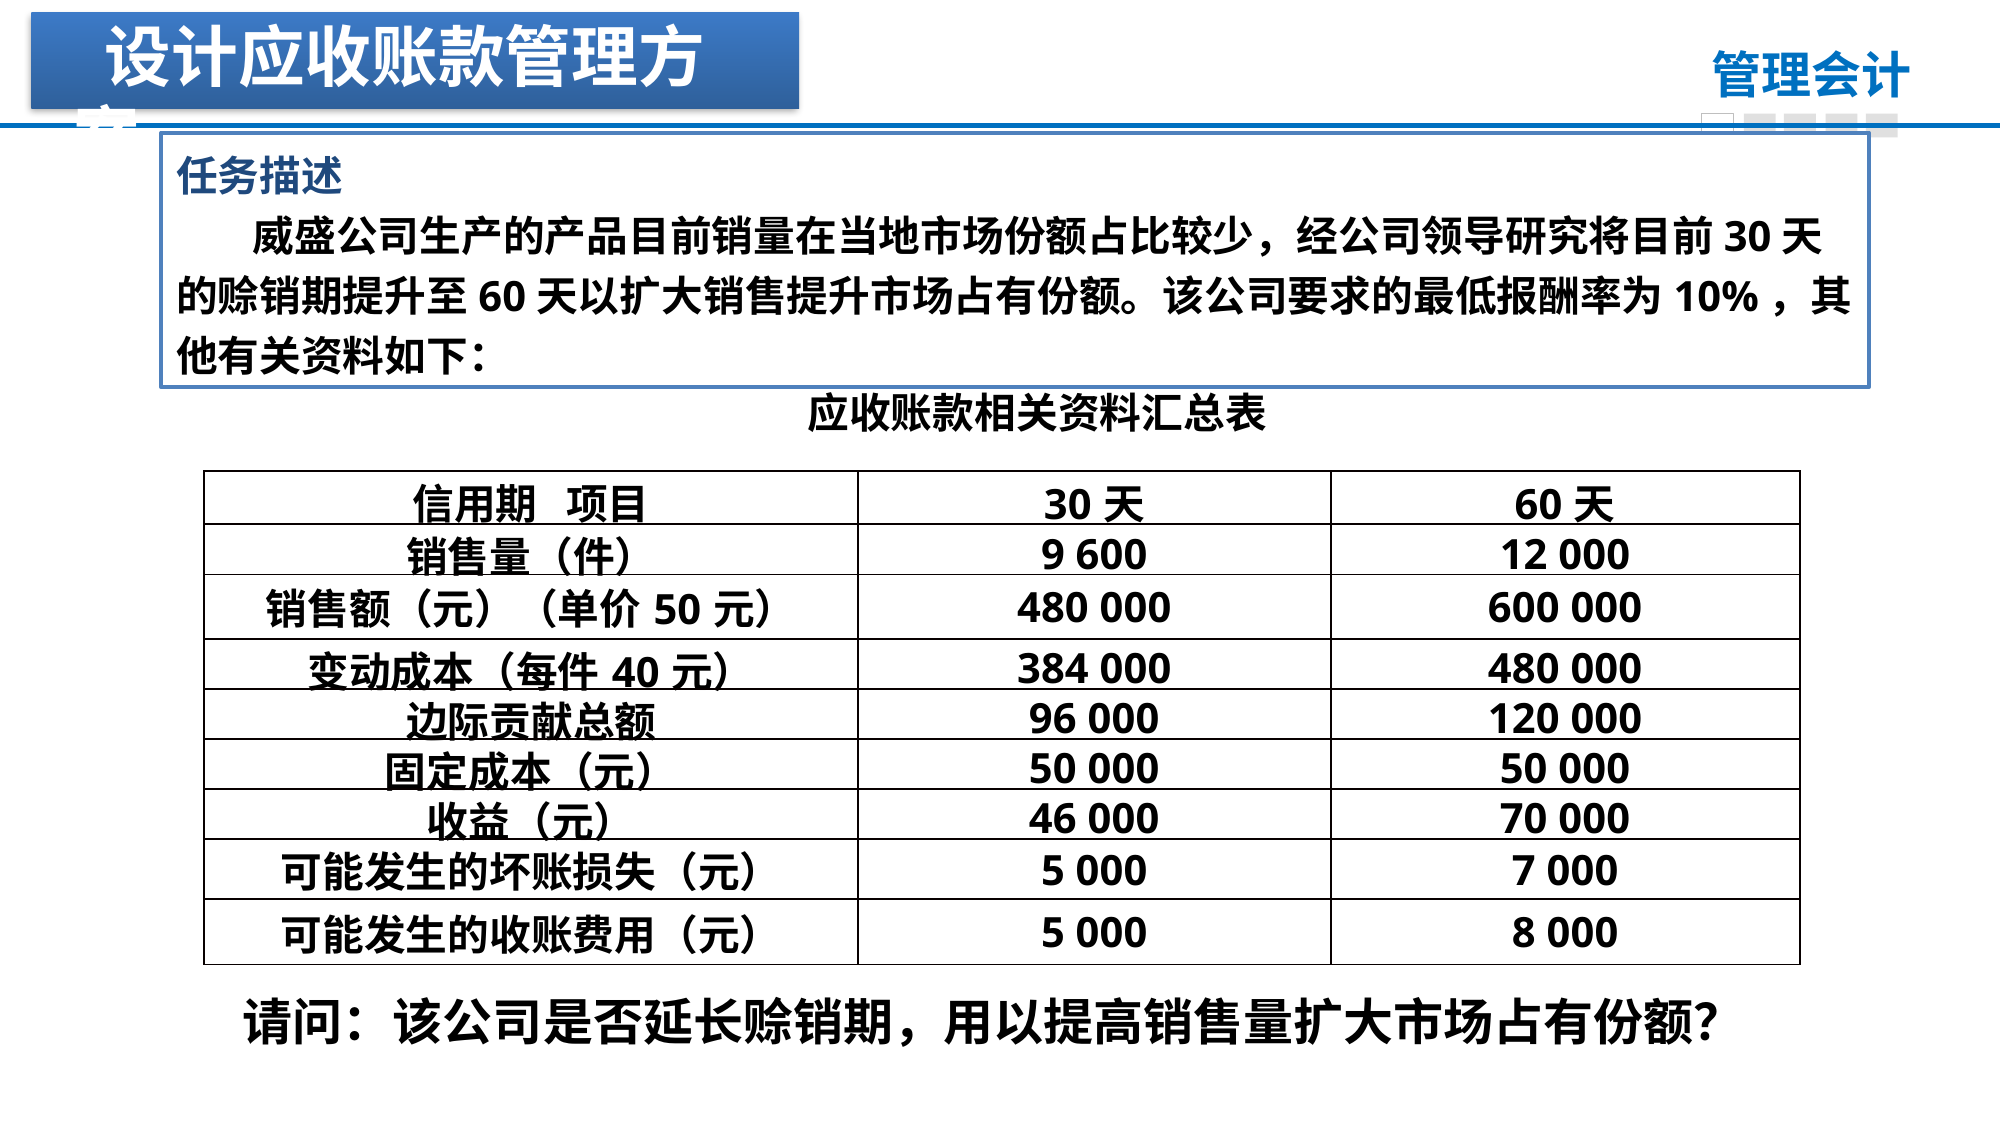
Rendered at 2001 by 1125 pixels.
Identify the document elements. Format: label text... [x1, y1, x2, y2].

table_cell 边际贡献总额 [205, 690, 857, 738]
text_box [31, 6, 800, 110]
table_cell 70 000 [1332, 790, 1799, 838]
table_cell 600 000 [1332, 575, 1799, 638]
table_cell 480 000 [1332, 640, 1799, 688]
table_header 30天 [859, 472, 1330, 523]
table_cell 12 000 [1332, 525, 1799, 574]
table_cell 9 600 [859, 525, 1330, 574]
table_header 60天 [1332, 472, 1799, 523]
table_cell 5 000 [859, 840, 1330, 898]
table_cell 销售额（元）（单价50元） [205, 575, 857, 638]
table_cell 8 000 [1332, 900, 1799, 964]
table_cell 变动成本（每件40元） [205, 640, 857, 688]
table_cell 可能发生的收账费用（元） [205, 900, 857, 964]
table_cell 480 000 [859, 575, 1330, 638]
table_header 信用期 项目 [205, 472, 857, 523]
table_cell 50 000 [1332, 740, 1799, 788]
table_cell 96 000 [859, 690, 1330, 738]
text_box 任务描述 威盛公司生产的产品目前销量在当地市场份额占比较少，经公司领导研究将目前30天的赊销期提升至60天以扩大销售提升市场占有份额。该公司要求的最低报酬率为10%，其他有关资料如下： [159, 131, 1871, 389]
table_cell 收益（元） [205, 790, 857, 838]
table_cell 7 000 [1332, 840, 1799, 898]
text_box 请问：该公司是否延长赊销期，用以提高销售量扩大市场占有份额？ [190, 983, 1840, 1058]
table_cell 46 000 [859, 790, 1330, 838]
table_cell 固定成本（元） [205, 740, 857, 788]
table_cell 5 000 [859, 900, 1330, 964]
text_box 应收账款相关资料汇总表 [492, 389, 1326, 444]
table_cell 可能发生的坏账损失（元） [205, 840, 857, 898]
table_cell 120 000 [1332, 690, 1799, 738]
table_cell 销售量（件） [205, 525, 857, 574]
table_cell 50 000 [859, 740, 1330, 788]
table_cell 384 000 [859, 640, 1330, 688]
